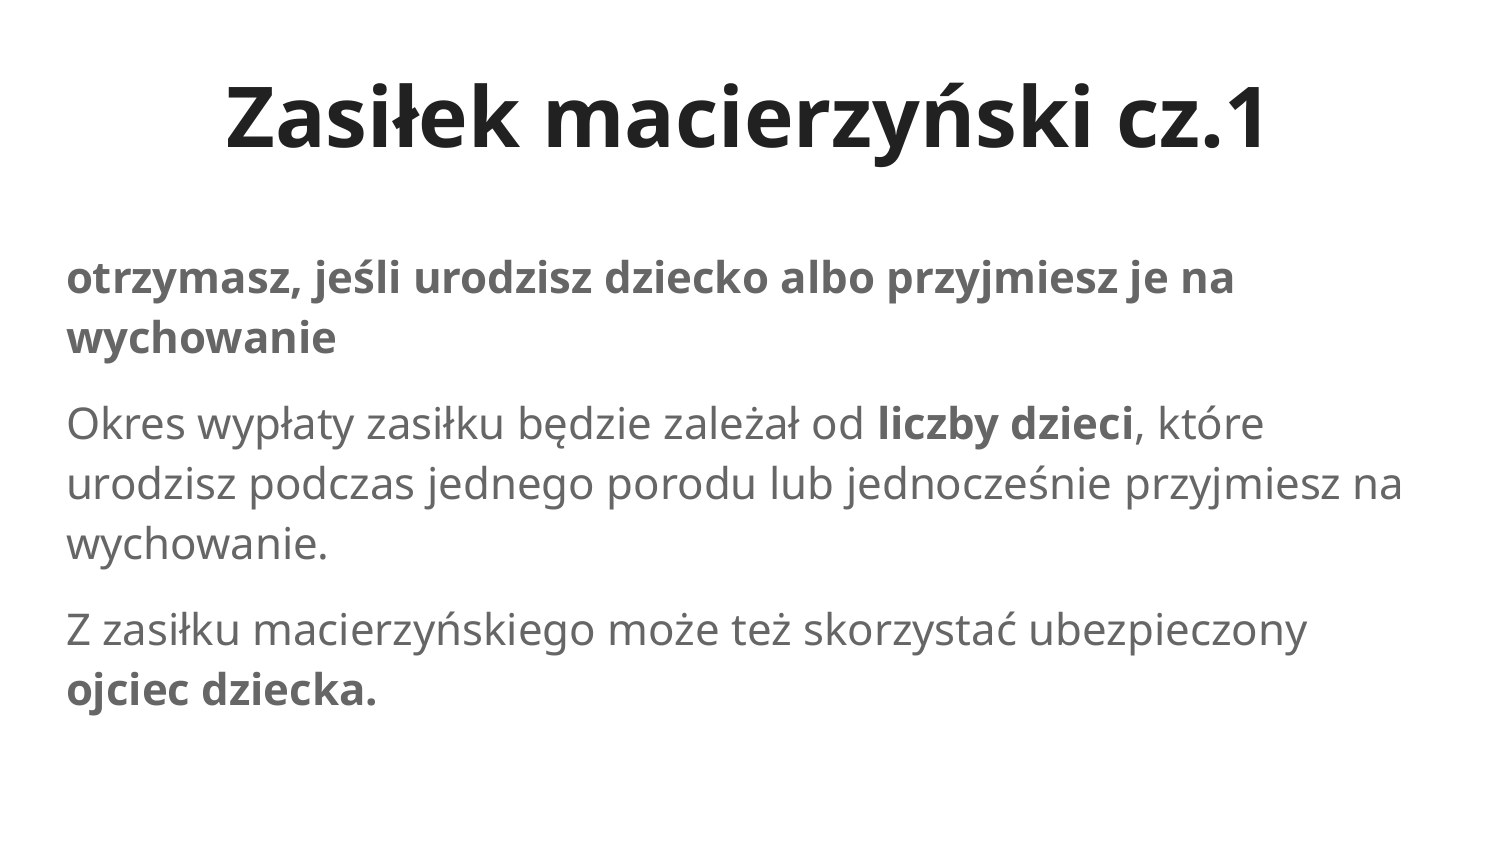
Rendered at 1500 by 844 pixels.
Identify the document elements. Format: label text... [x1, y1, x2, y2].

list otrzymasz, jeśli urodzisz dziecko albo przyjmiesz je na wychowanie Okres wypłaty zasiłku będzie zależał od liczby dzieci, które urodzisz podczas jednego porodu lub jednocześnie przyjmiesz na wychowanie. Z zasiłku macierzyńskiego może też skorzystać ubezpieczony ojciec dziecka. [51, 226, 1449, 781]
title Zasiłek macierzyński cz.1 [51, 48, 1449, 180]
